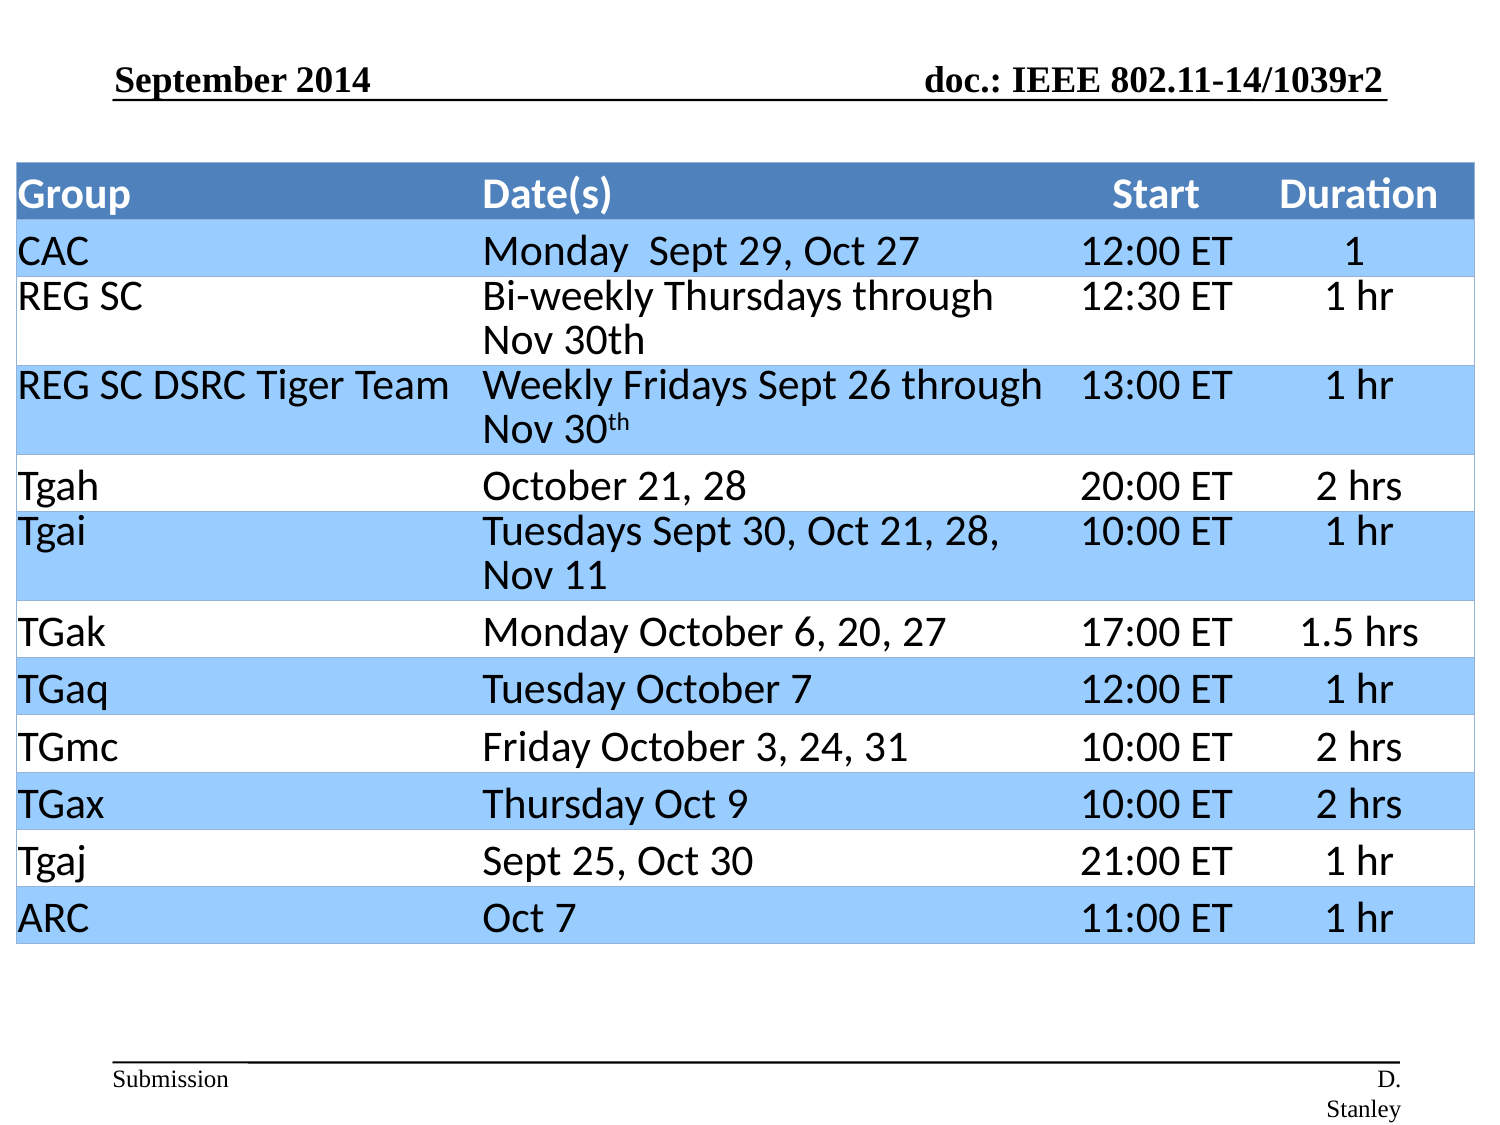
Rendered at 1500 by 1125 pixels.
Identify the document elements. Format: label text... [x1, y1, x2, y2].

table_cell 1 hr [1243, 830, 1474, 886]
footer D. Stanley Aruba Networks [1324, 1061, 1402, 1093]
table_cell TGak [17, 601, 481, 657]
table_cell ARC [17, 887, 481, 943]
table_header Duration [1243, 163, 1474, 219]
table_cell 1 [1243, 220, 1474, 276]
table_cell 21:00 ET [1070, 830, 1243, 886]
table_cell CAC [17, 220, 481, 276]
table_header Date(s) [481, 163, 1070, 219]
table_cell 11:00 ET [1070, 887, 1243, 943]
table_header Start [1070, 163, 1243, 219]
table_cell 12:00 ET [1070, 658, 1243, 714]
table_cell 1.5 hrs [1243, 601, 1474, 657]
table_cell 2 hrs [1243, 773, 1474, 829]
table_cell Tgaj [17, 830, 481, 886]
table_cell 10:00 ET [1070, 512, 1243, 600]
table_cell Tuesday October 7 [481, 658, 1070, 714]
table_cell Monday October 6, 20, 27 [481, 601, 1070, 657]
table_cell 2 hrs [1243, 455, 1474, 511]
table_cell Tgah [17, 455, 481, 511]
table_header Group [17, 163, 481, 219]
table_cell 1 hr [1243, 887, 1474, 943]
table_cell 12:00 ET [1070, 220, 1243, 276]
table_cell Sept 25, Oct 30 [481, 830, 1070, 886]
table_cell Weekly Fridays Sept 26 through Nov 30th [481, 366, 1070, 454]
table_cell Tgai [17, 512, 481, 600]
table_cell 10:00 ET [1070, 773, 1243, 829]
table_cell 1 hr [1243, 277, 1474, 365]
table_cell 20:00 ET [1070, 455, 1243, 511]
table_cell 13:00 ET [1070, 366, 1243, 454]
table_cell TGaq [17, 658, 481, 714]
table_cell Friday October 3, 24, 31 [481, 715, 1070, 772]
table_cell TGax [17, 773, 481, 829]
table_cell 1 hr [1243, 366, 1474, 454]
table_cell REG SC DSRC Tiger Team [17, 366, 481, 454]
table_cell TGmc [17, 715, 481, 772]
table_cell 10:00 ET [1070, 715, 1243, 772]
table_cell 12:30 ET [1070, 277, 1243, 365]
table_cell 2 hrs [1243, 715, 1474, 772]
table_cell Tuesdays Sept 30, Oct 21, 28, Nov 11 [481, 512, 1070, 600]
table_cell Thursday Oct 9 [481, 773, 1070, 829]
table_cell REG SC [17, 277, 481, 365]
table_cell Bi-weekly Thursdays through Nov 30th [481, 277, 1070, 365]
table_cell 17:00 ET [1070, 601, 1243, 657]
table_cell Monday Sept 29, Oct 27 [481, 220, 1070, 276]
table_cell Oct 7 [481, 887, 1070, 943]
table_cell 1 hr [1243, 512, 1474, 600]
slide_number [114, 54, 374, 101]
table_cell October 21, 28 [481, 455, 1070, 511]
table_cell 1 hr [1243, 658, 1474, 714]
